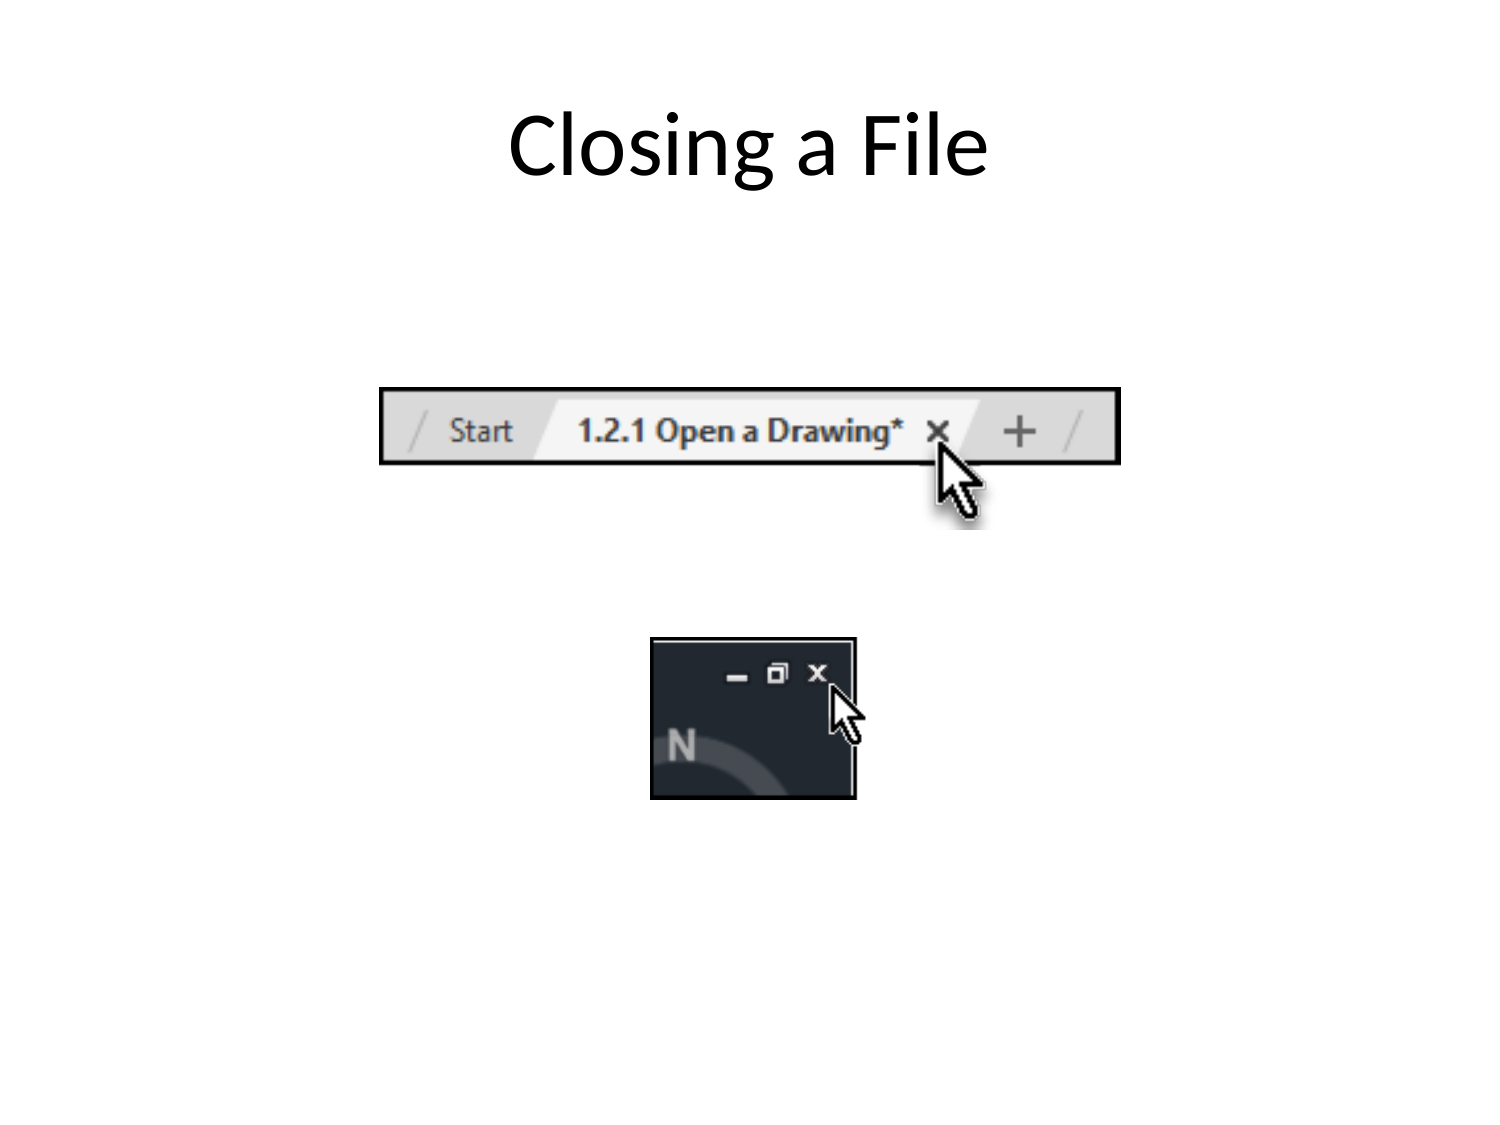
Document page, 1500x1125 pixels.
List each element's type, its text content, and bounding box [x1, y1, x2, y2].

picture [649, 637, 870, 801]
picture [379, 387, 1121, 530]
title Closing a File [75, 45, 1425, 233]
